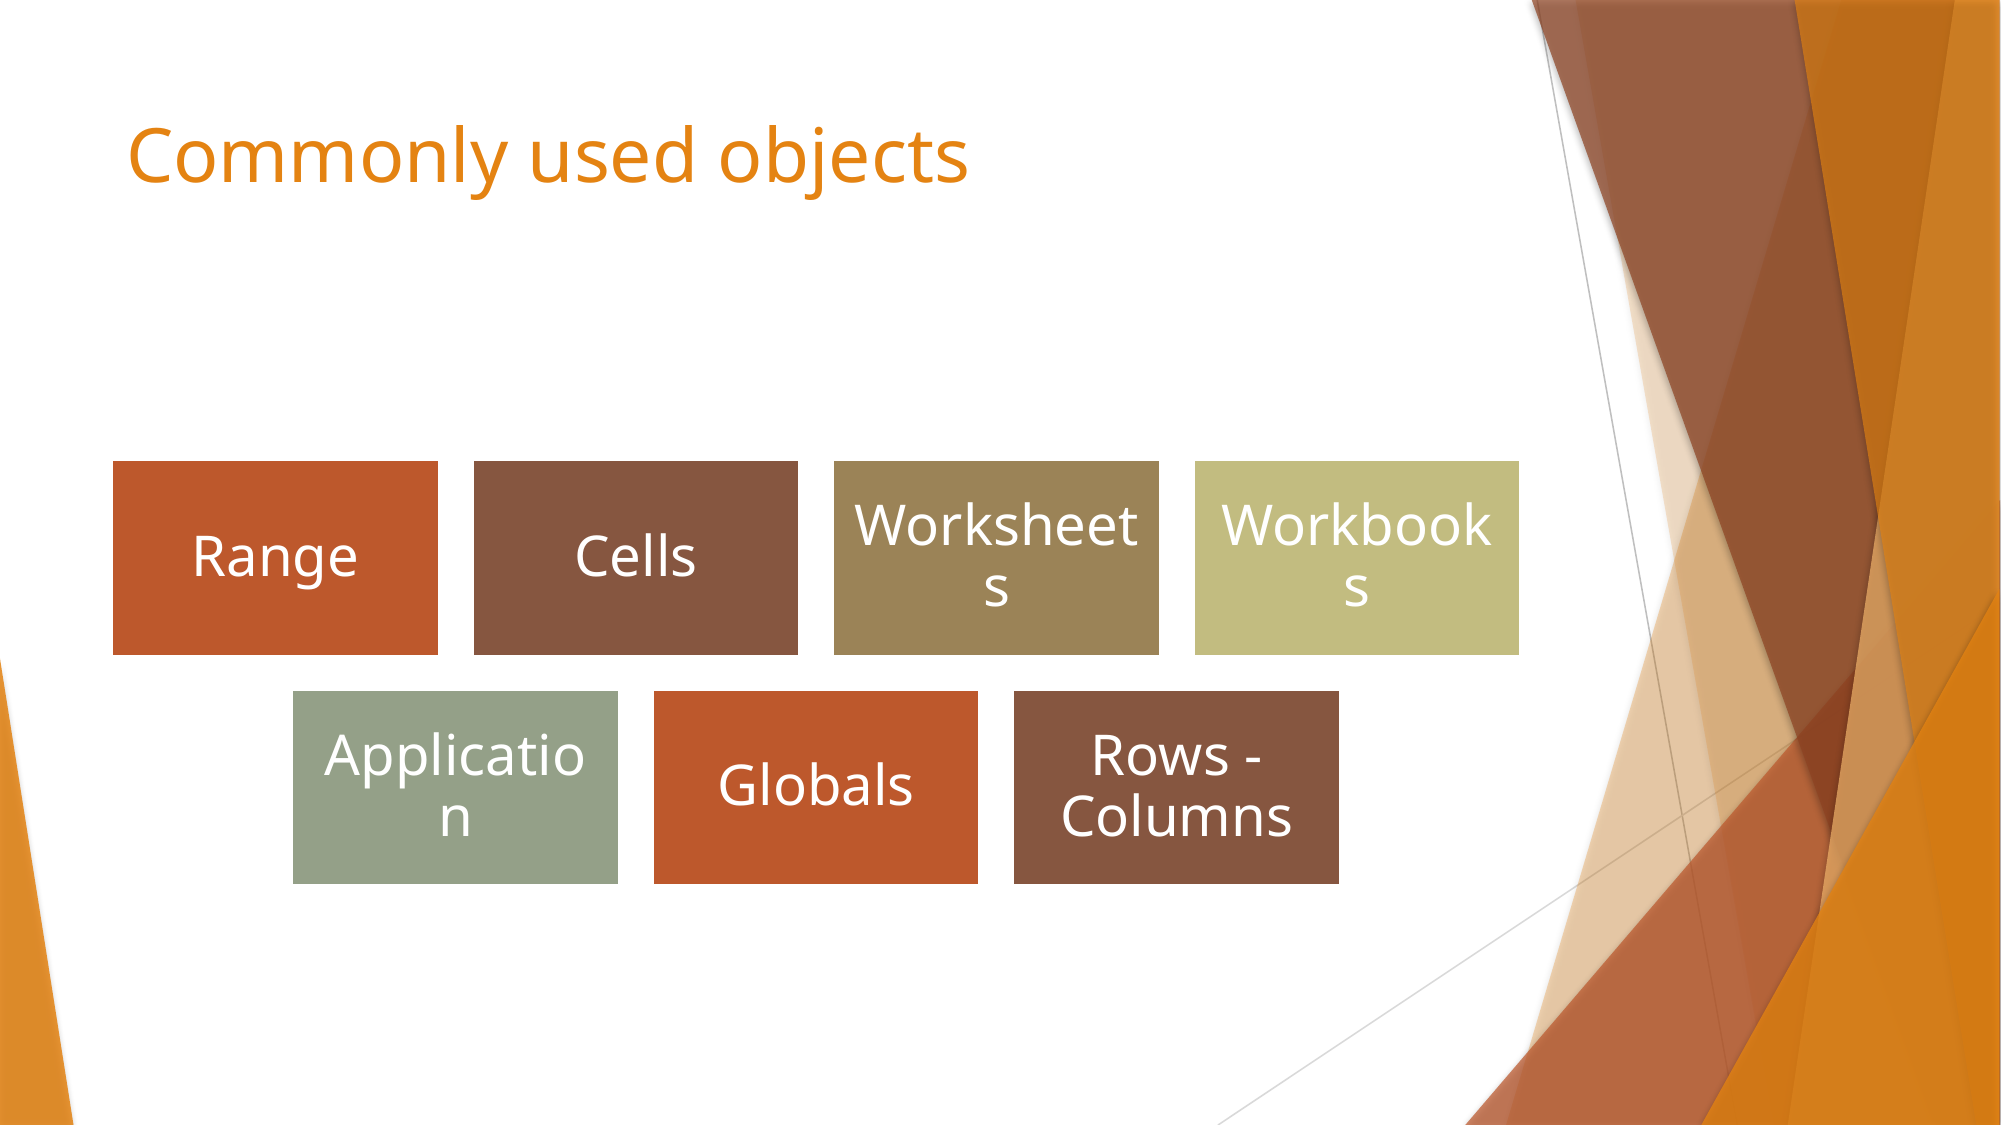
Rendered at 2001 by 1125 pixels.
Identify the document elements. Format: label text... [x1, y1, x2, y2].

title Commonly used objects [111, 99, 1522, 317]
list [110, 353, 1522, 992]
